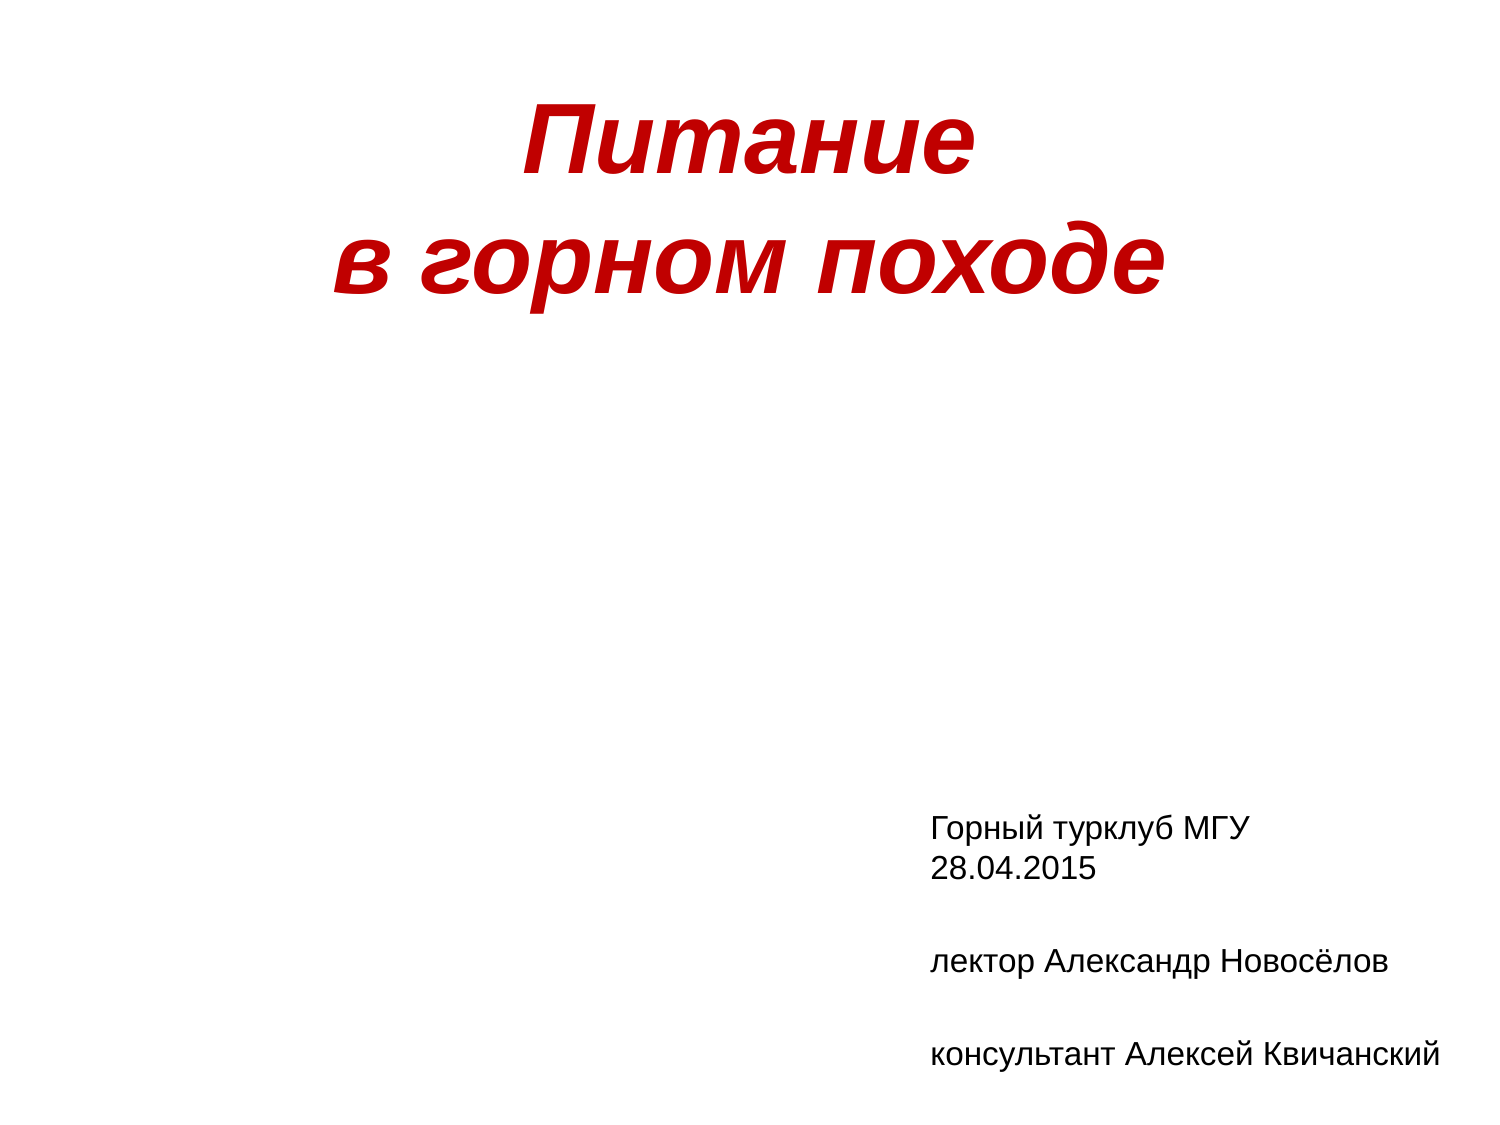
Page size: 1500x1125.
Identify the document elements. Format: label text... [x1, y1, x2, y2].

title Питание в горном походе [112, 73, 1388, 315]
subtitle Горный турклуб МГУ 28.04.2015 лектор Александр Новосёлов консультант Алексей Квичанский [915, 798, 1459, 1087]
